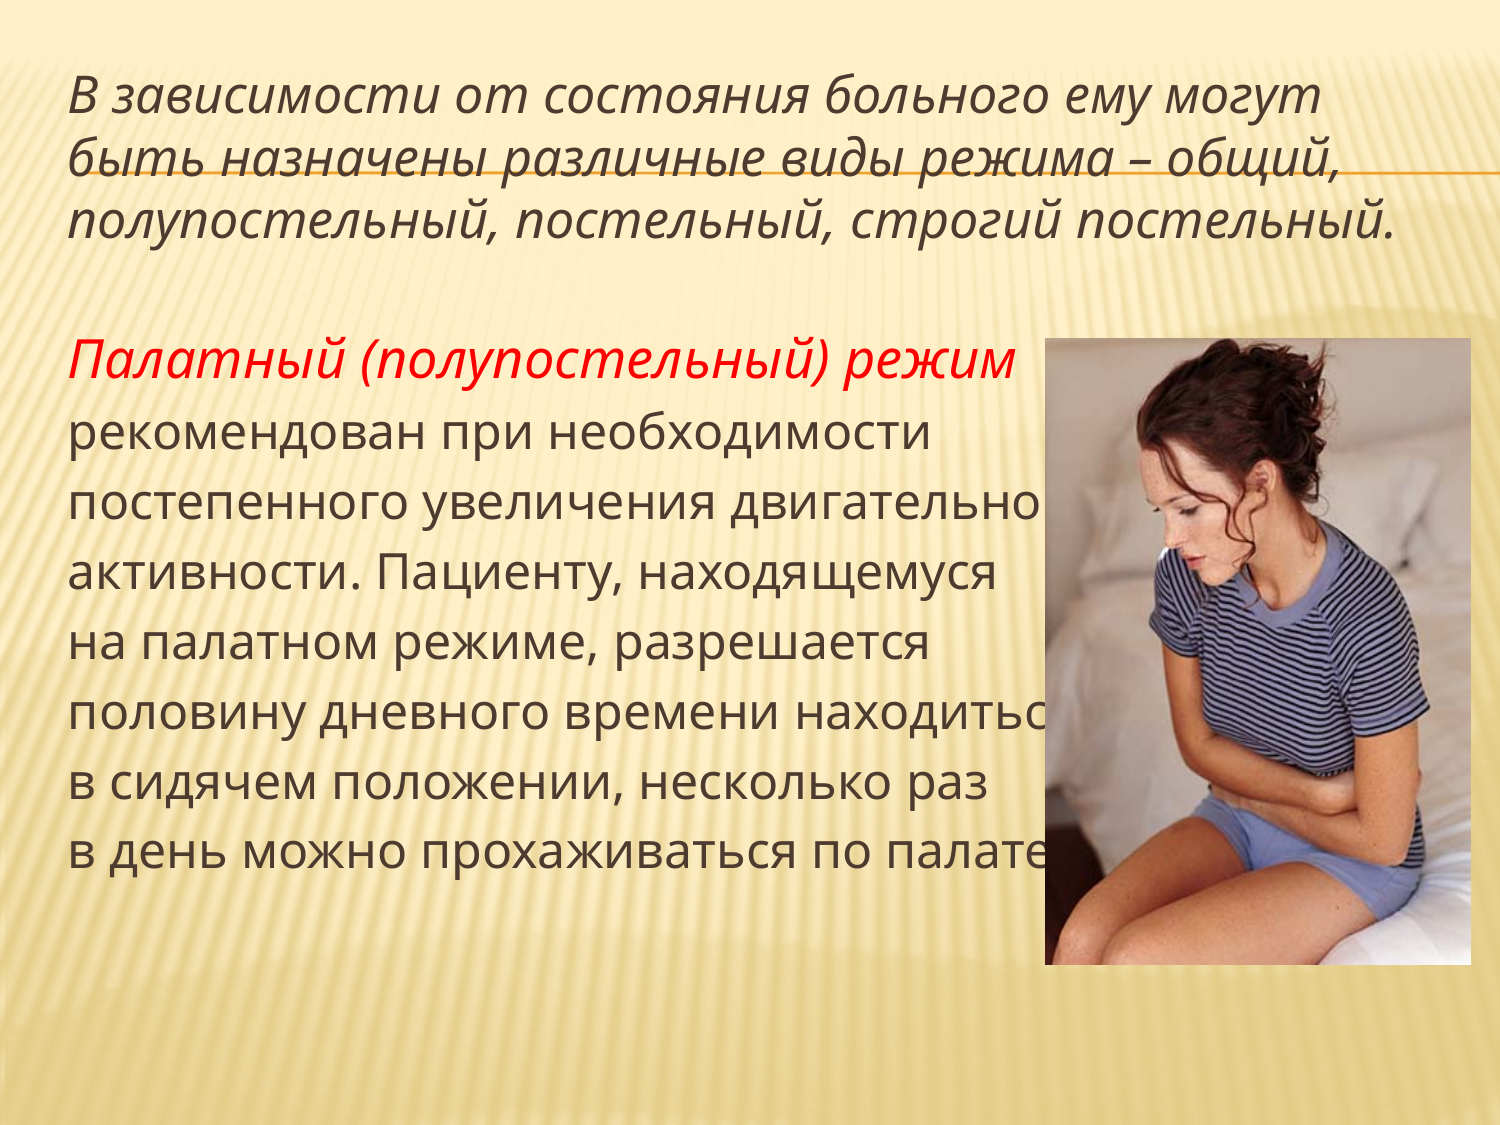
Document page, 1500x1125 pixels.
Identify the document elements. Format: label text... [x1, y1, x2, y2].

list В зависимости от состояния больного ему могут быть назначены различные виды режима – общий, полупостельный, постельный, строгий постельный. Палатный (полупостельный) режим рекомендован при необходимости постепенного увеличения двигательной активности. Пациенту, находящемуся на палатном режиме, разрешается половину дневного времени находиться в сидячем положении, несколько раз в день можно прохаживаться по палате. [53, 54, 1447, 1071]
picture [1045, 337, 1471, 965]
